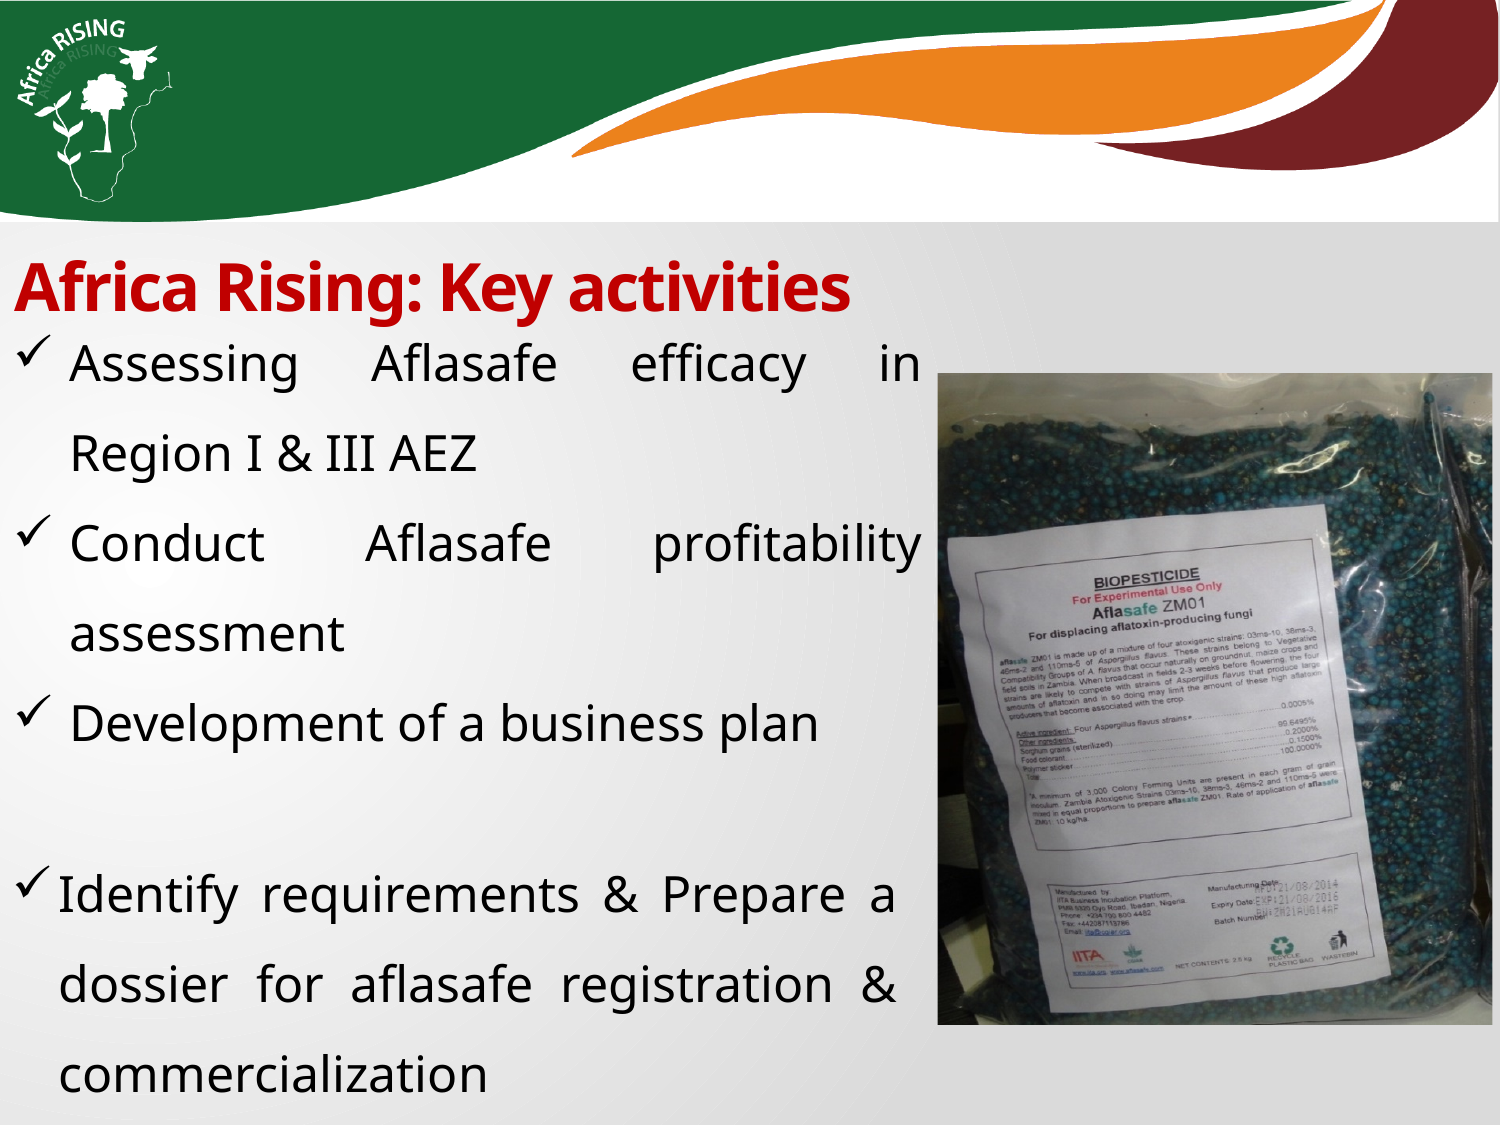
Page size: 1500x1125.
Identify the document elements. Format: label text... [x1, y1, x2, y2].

text_box Africa Rising: Key activities [0, 237, 1063, 355]
picture [0, 0, 1499, 222]
text_box Identify requirements & Prepare a dossier for aflasafe registration & commercialization [0, 824, 913, 1110]
picture [936, 373, 1494, 1026]
text_box Assessing Aflasafe efficacy in Region I & III AEZ Conduct Aflasafe profitability assessment Development of a business plan [0, 355, 938, 759]
